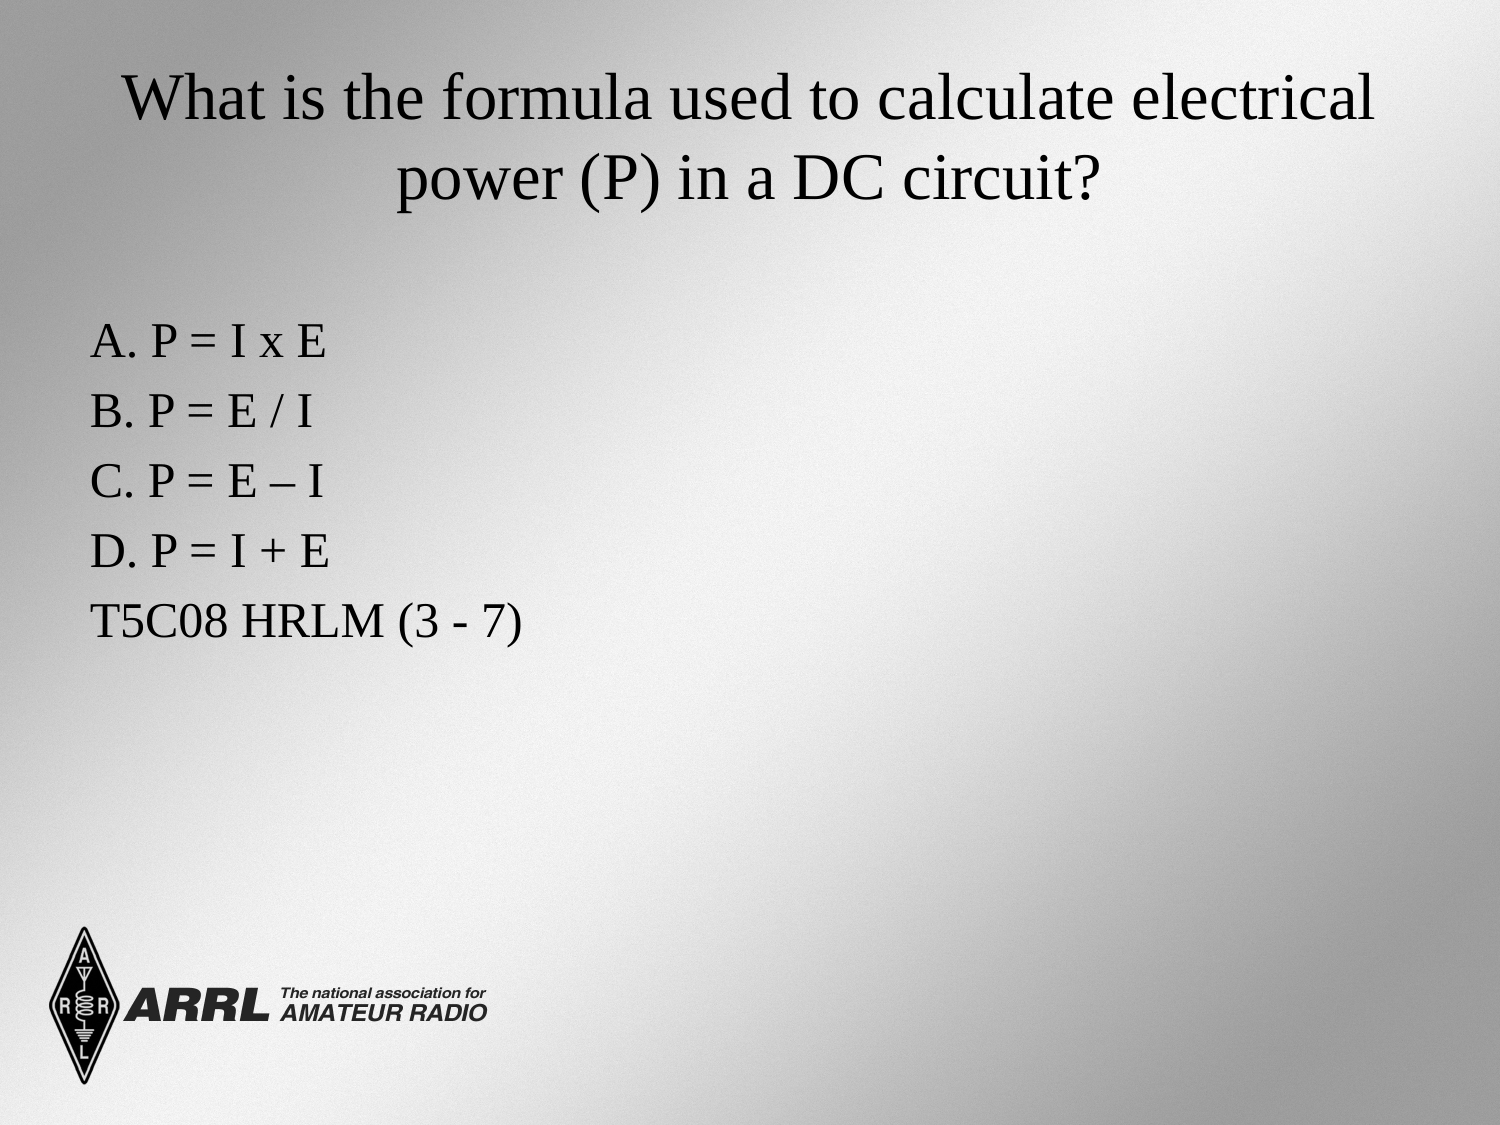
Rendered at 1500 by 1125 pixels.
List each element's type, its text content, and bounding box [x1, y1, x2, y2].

title What is the formula used to calculate electrical power (P) in a DC circuit? [75, 45, 1425, 233]
list A. P = I x E B. P = E / I C. P = E – I D. P = I + E T5C08 HRLM (3 - 7) [75, 299, 1425, 1005]
picture [0, 0, 1500, 1125]
